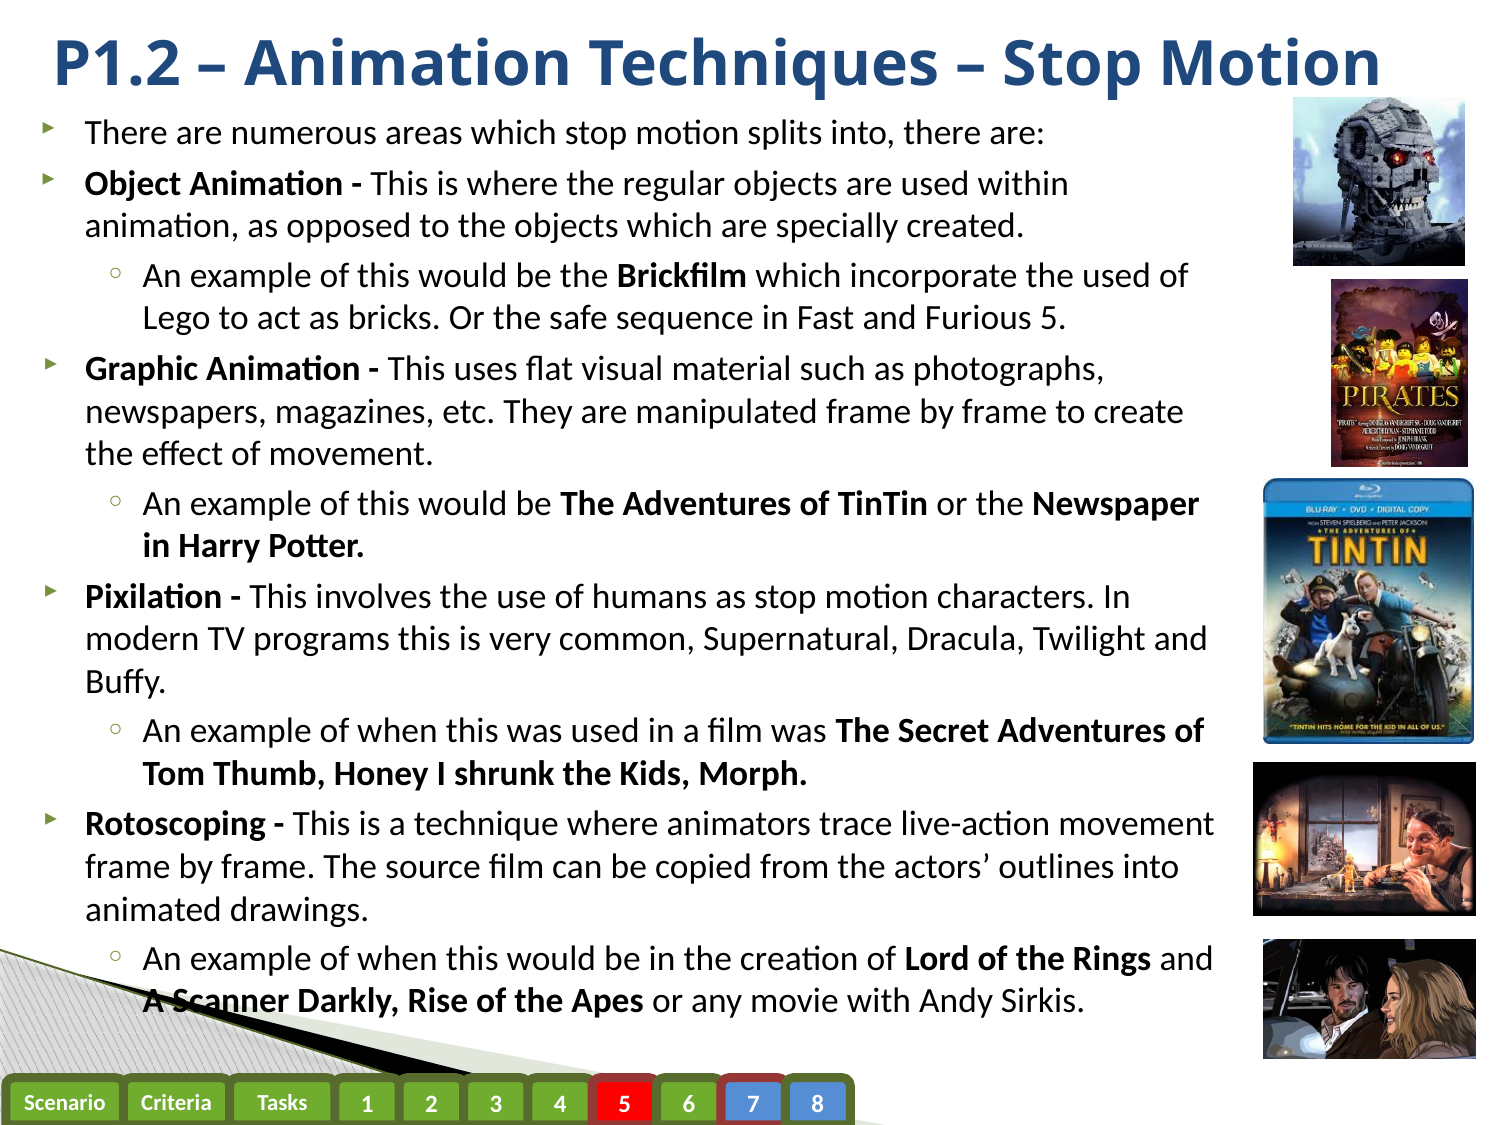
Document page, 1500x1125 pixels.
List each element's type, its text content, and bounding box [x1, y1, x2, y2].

picture [1331, 279, 1468, 468]
text_box P1.2 – Animation Techniques – Stop Motion [37, 19, 1471, 102]
list There are numerous areas which stop motion splits into, there are: Object Animation - This is where the regular objects are used within animation, as opposed to the objects which are specially created. An example of this would be the Brickfilm which incorporate the used of Lego to act as bricks. Or the safe sequence in Fast and Furious 5. Graphic Animation - This uses flat visual material such as photographs, newspapers, magazines, etc. They are manipulated frame by frame to create the effect of movement. An example of this would be The Adventures of TinTin or the Newspaper in Harry Potter. Pixilation - This involves the use of humans as stop motion characters. In modern TV programs this is very common, Supernatural, Dracula, Twilight and Buffy. An example of when this was used in a film was The Secret Adventures of Tom Thumb, Honey I shrunk the Kids, Morph. Rotoscoping - This is a technique where animators trace live-action movement frame by frame. The source film can be copied from the actors’ outlines into animated drawings. An example of when this would be in the creation of Lord of the Rings and A Scanner Darkly, Rise of the Apes or any movie with Andy Sirkis. [25, 101, 1247, 1006]
picture [1263, 478, 1474, 745]
picture [1263, 939, 1476, 1059]
picture [1253, 761, 1476, 916]
picture [1293, 97, 1465, 267]
